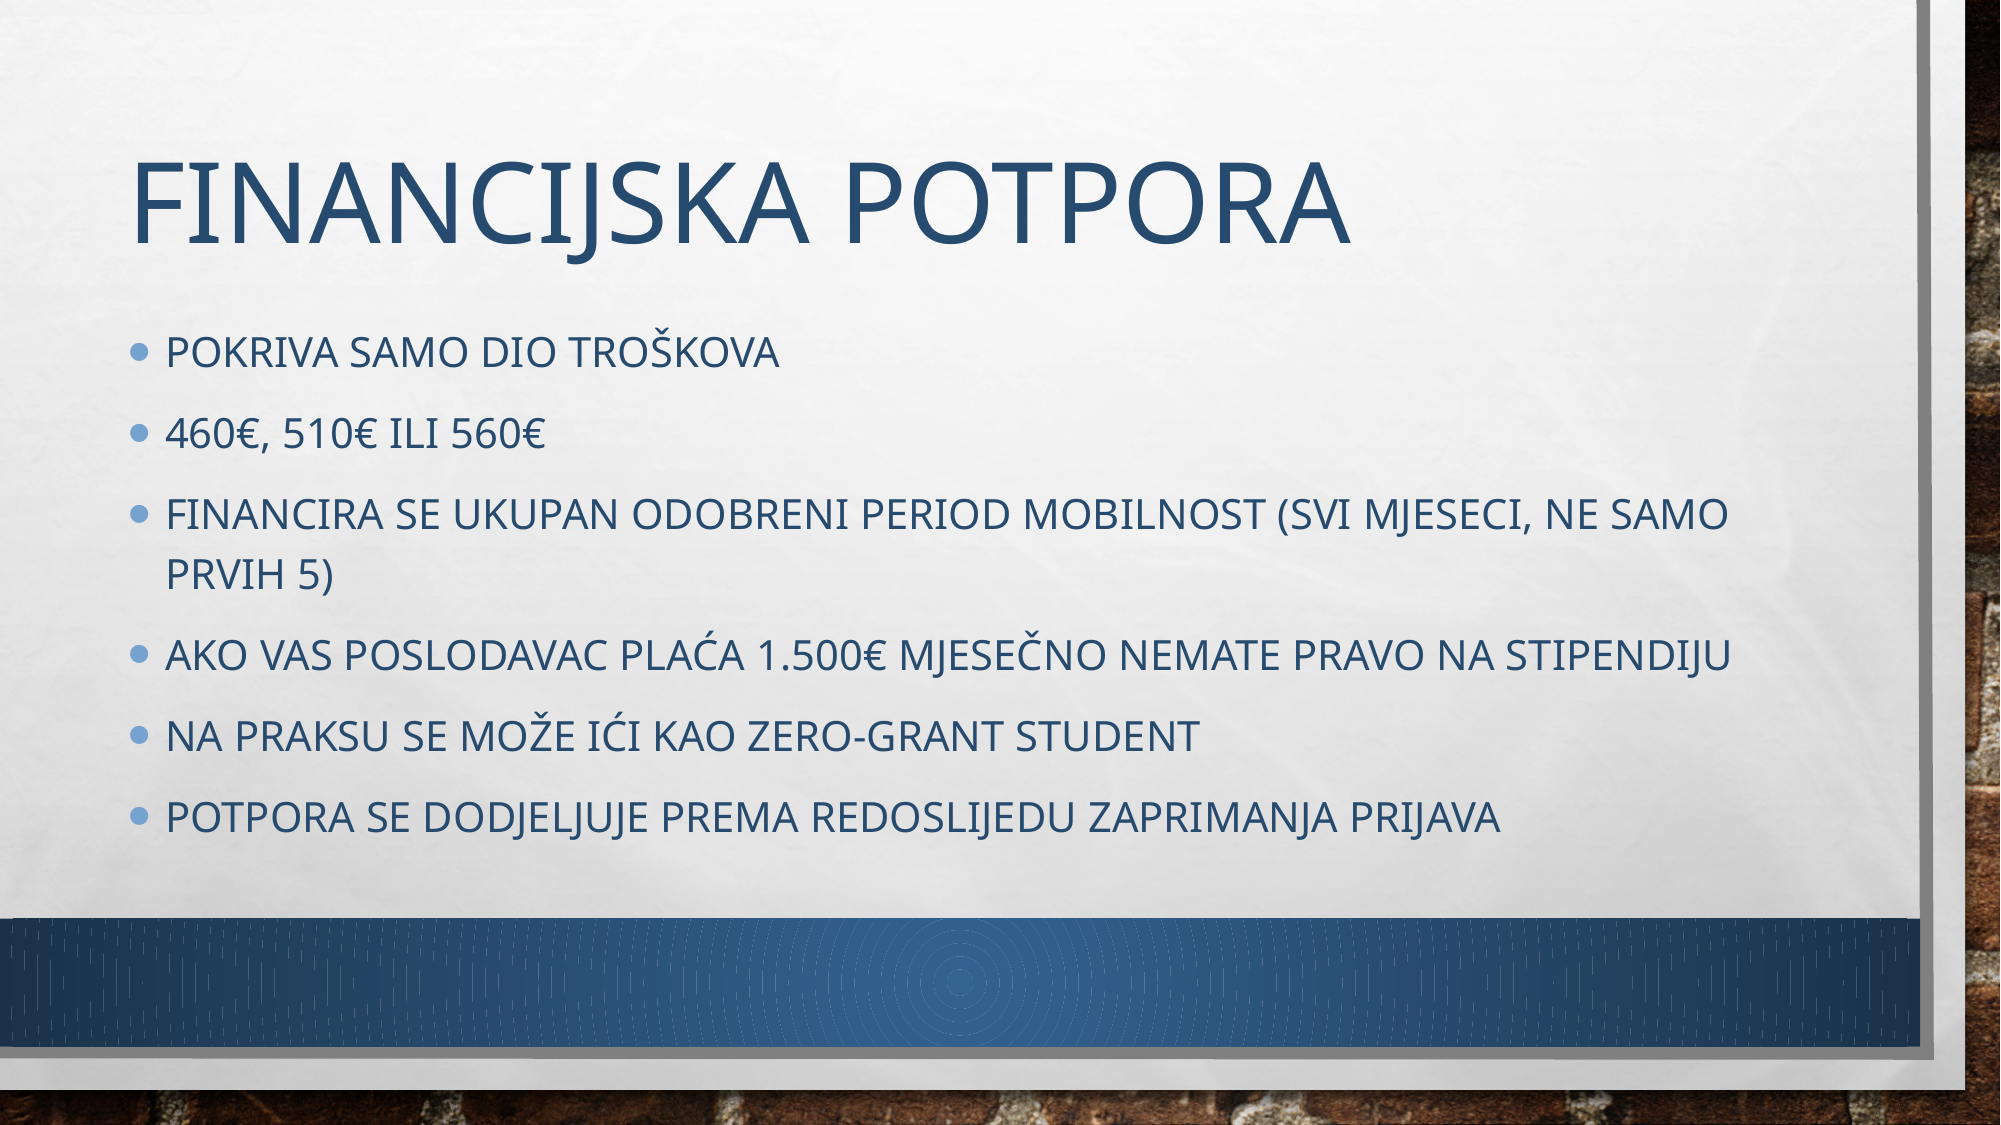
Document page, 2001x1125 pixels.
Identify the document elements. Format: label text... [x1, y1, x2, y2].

list Pokriva samo dio troškova 460€, 510€ ili 560€ Financira se ukupan odobreni period mobilnost (svi mjeseci, ne samo prvih 5) Ako vas poslodavac plaća 1.500€ mjesečno nemate pravo na stipendiju Na praksu se može ići kao Zero-grant student Potpora se dodjeljuje prema redoslijedu zaprimanja prijava [112, 269, 1818, 969]
picture [0, 0, 2000, 1125]
title Financijska potpora [112, 112, 1818, 269]
